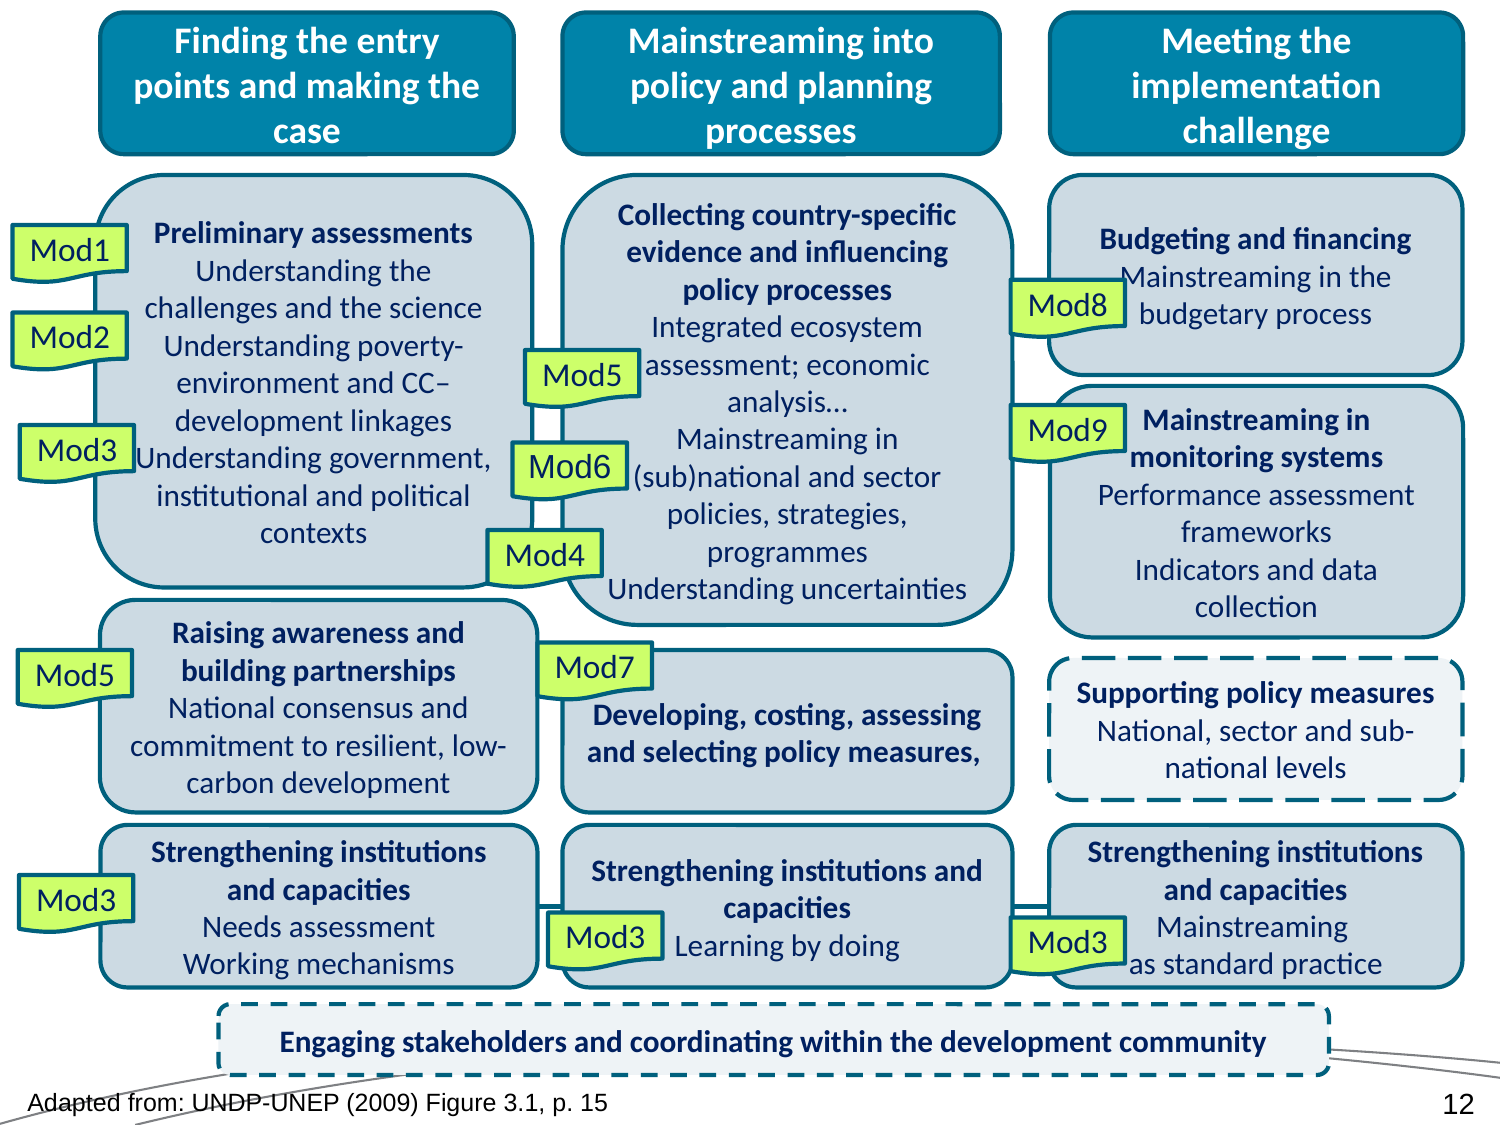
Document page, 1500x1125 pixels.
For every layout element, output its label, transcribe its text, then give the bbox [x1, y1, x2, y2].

text_box Raising awareness and building partnerships National consensus and commitment to resilient, low-carbon development [97, 597, 540, 815]
text_box Mod8 [1008, 277, 1128, 339]
text_box Mod2 [10, 310, 129, 372]
text_box Mod6 [510, 440, 630, 502]
text_box Budgeting and financing Mainstreaming in the budgetary process [1047, 172, 1465, 378]
text_box Preliminary assessments Understanding the challenges and the science Understanding poverty-environment and CC–development linkages Understanding government, institutional and political contexts [93, 172, 535, 590]
text_box Mainstreaming into policy and planning processes [560, 10, 1003, 157]
text_box Mod7 [535, 640, 655, 702]
text_box Strengthening institutions and capacities Needs assessment Working mechanisms [98, 822, 540, 990]
text_box Mod5 [15, 647, 135, 709]
text_box Finding the entry points and making the case [98, 10, 516, 157]
text_box Strengthening institutions and capacities Learning by doing [560, 822, 1015, 990]
text_box Meeting the implementation challenge [1047, 10, 1466, 157]
text_box Mod3 [545, 910, 665, 972]
text_box Mod3 [1008, 915, 1128, 977]
text_box Mainstreaming in monitoring systems Performance assessment frameworks Indicators and data collection [1047, 383, 1466, 640]
text_box Mod9 [1008, 402, 1128, 464]
text_box Mod5 [522, 347, 642, 409]
text_box Engaging stakeholders and coordinating within the development community [216, 1002, 1332, 1078]
text_box Collecting country-specific evidence and influencing policy processes Integrated ecosystem assessment; economic analysis… Mainstreaming in (sub)national and sector policies, strategies, programmes Understanding uncertainties [560, 172, 1015, 628]
text_box Supporting policy measures National, sector and sub-national levels [1047, 655, 1465, 803]
text_box Mod4 [485, 527, 604, 589]
text_box Strengthening institutions and capacities Mainstreaming as standard practice [1047, 822, 1465, 990]
text_box Developing, costing, assessing and selecting policy measures, [560, 647, 1015, 815]
text_box Mod1 [10, 222, 129, 284]
text_box Mod3 [17, 422, 137, 484]
text_box Mod3 [16, 872, 136, 934]
text_box Adapted from: UNDP-UNEP (2009) Figure 3.1, p. 15 [12, 1079, 1423, 1125]
slide_number 12 [1124, 1084, 1476, 1113]
